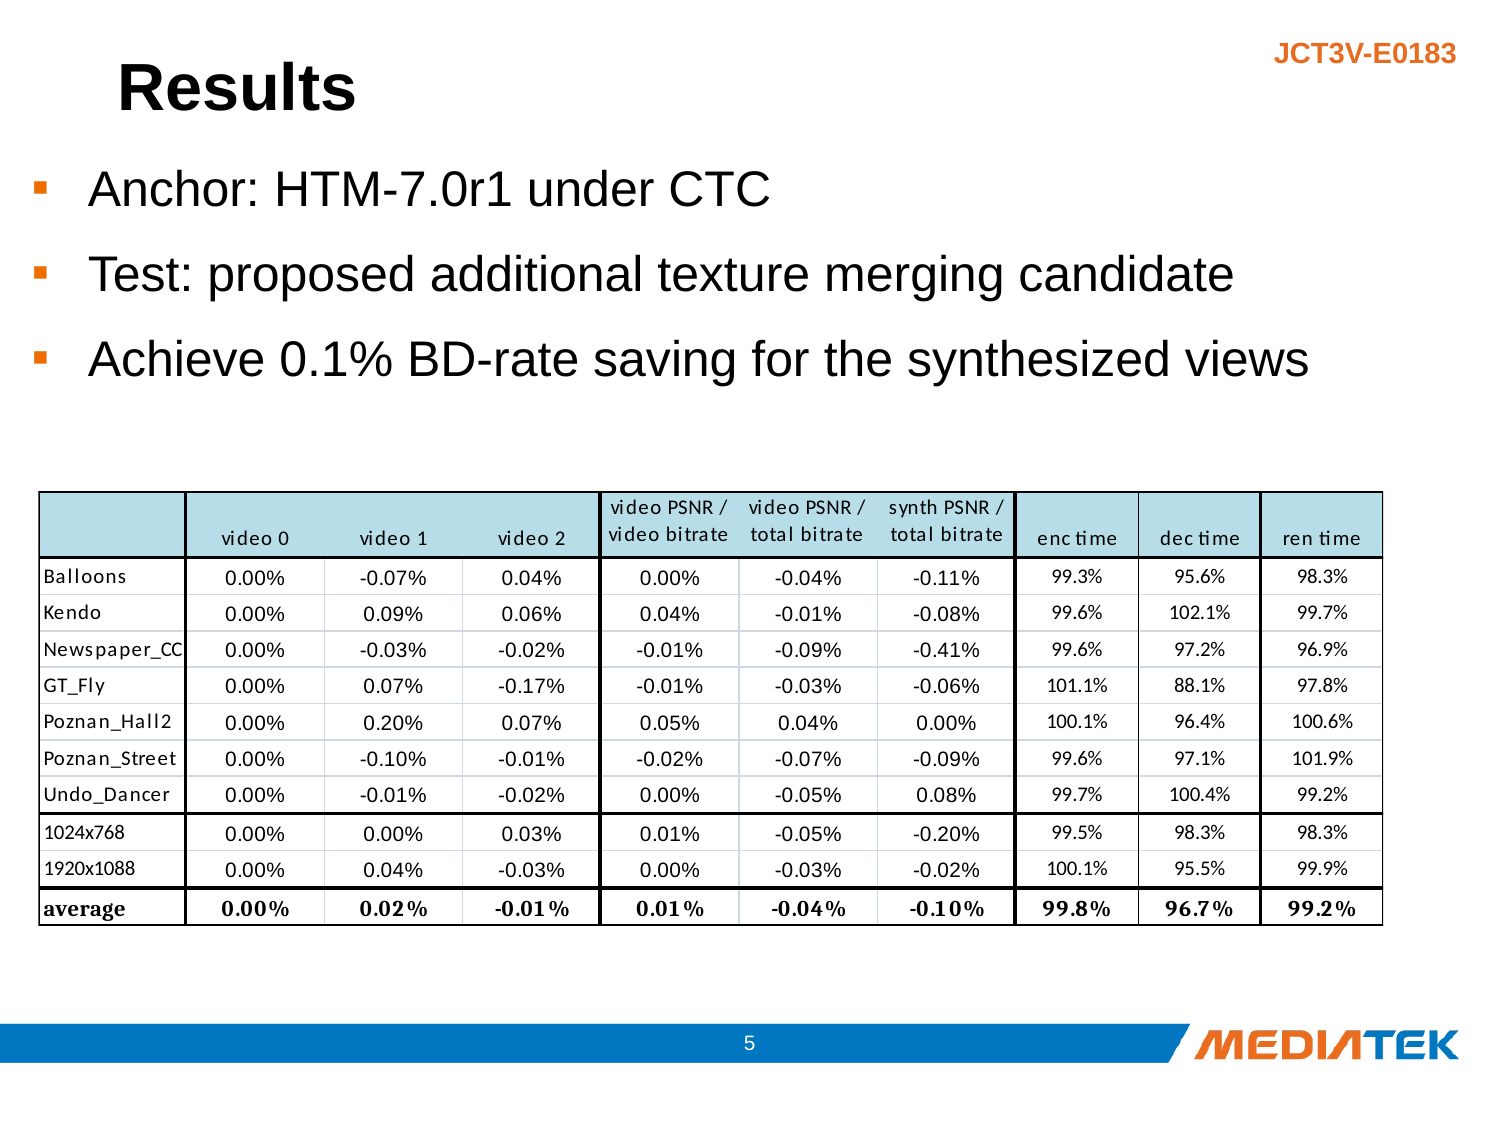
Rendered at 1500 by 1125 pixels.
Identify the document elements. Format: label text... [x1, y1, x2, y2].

picture [38, 491, 1386, 928]
picture [0, 1023, 711, 1063]
picture [789, 1023, 1459, 1063]
list Anchor: HTM-7.0r1 under CTC Test: proposed additional texture merging candidate Achieve 0.1% BD-rate saving for the synthesized views [16, 148, 1483, 976]
slide_number 4 [711, 1022, 789, 1090]
title Results [101, 28, 1425, 138]
